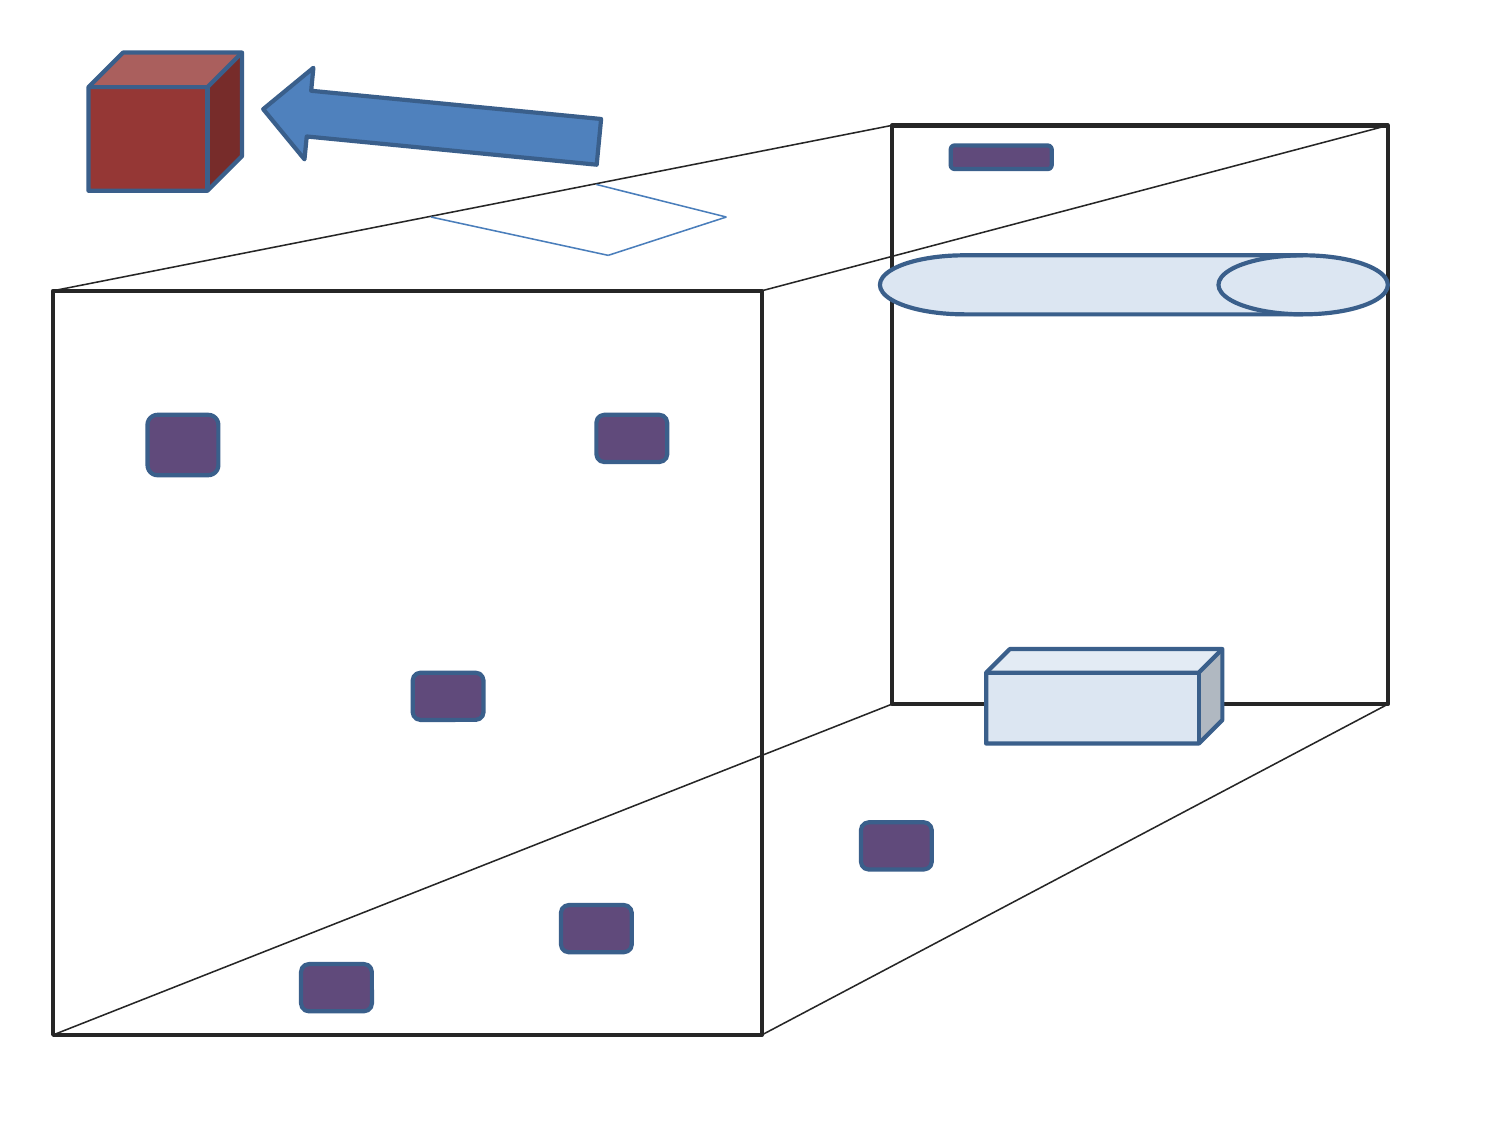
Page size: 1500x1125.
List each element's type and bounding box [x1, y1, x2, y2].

text_box [86, 50, 245, 123]
text_box [261, 65, 604, 123]
text_box [596, 184, 727, 218]
text_box [607, 216, 727, 256]
text_box [52, 125, 1389, 1036]
text_box [430, 216, 602, 256]
